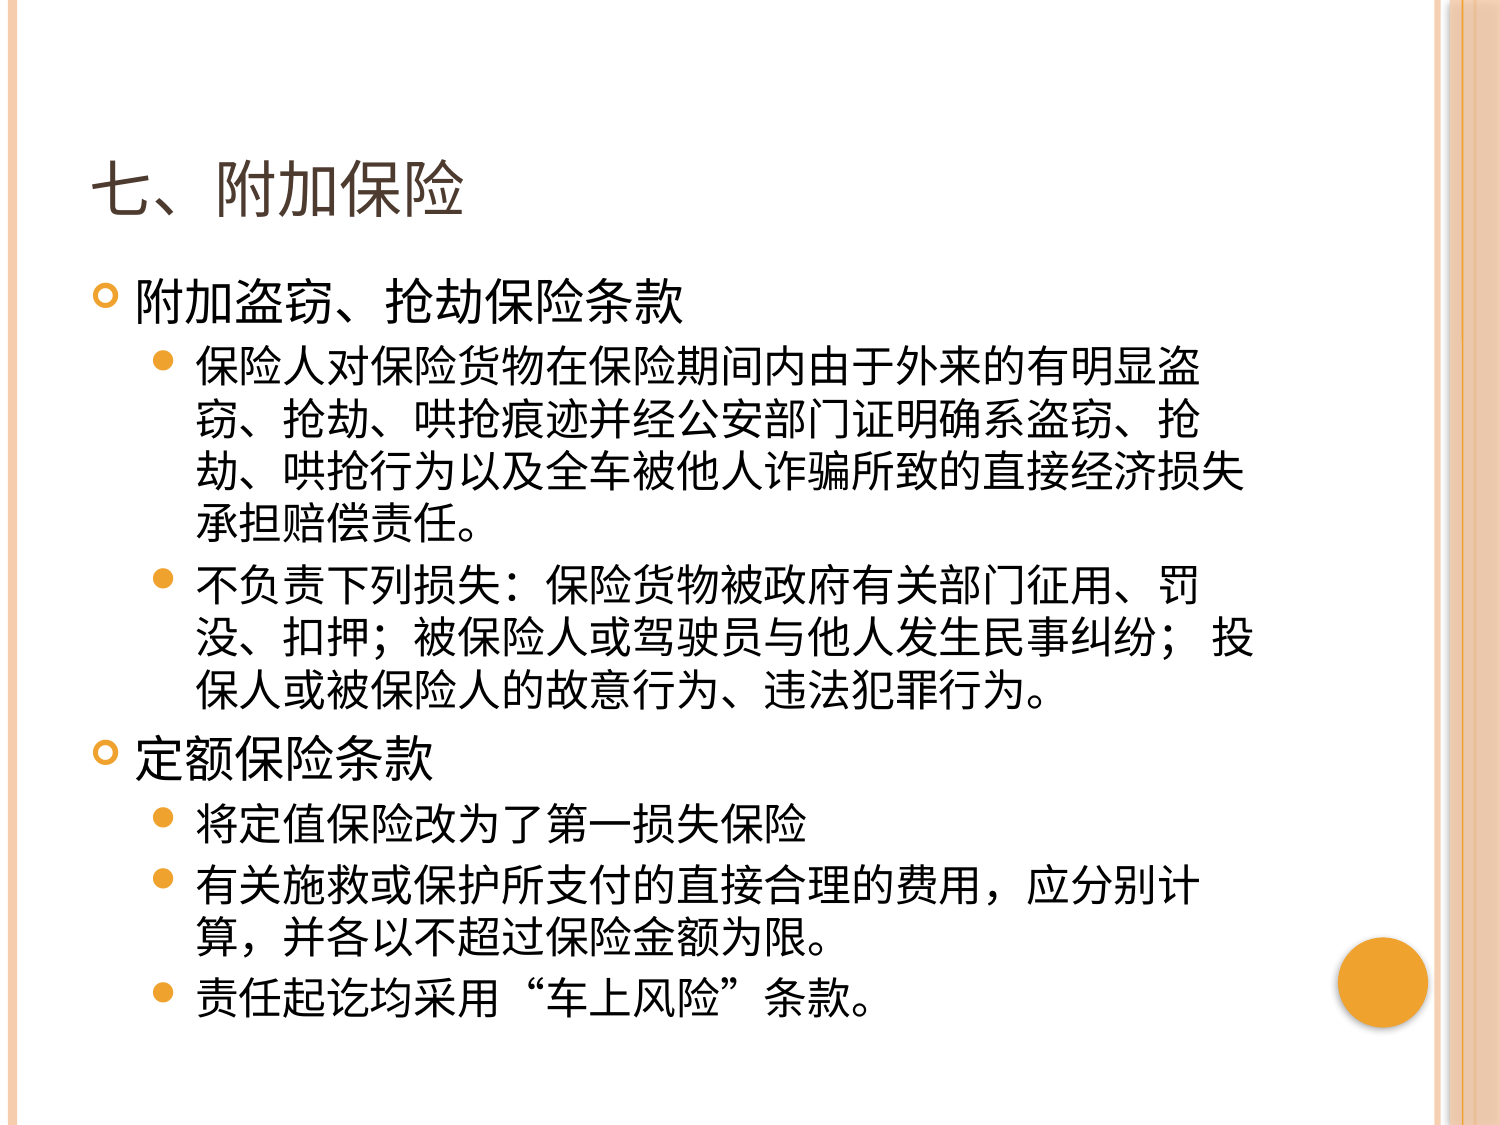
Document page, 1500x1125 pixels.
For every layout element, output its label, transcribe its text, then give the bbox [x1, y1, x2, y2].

title 七、附加保险 [75, 45, 1300, 233]
list 附加盗窃、抢劫保险条款 保险人对保险货物在保险期间内由于外来的有明显盗窃、抢劫、哄抢痕迹并经公安部门证明确系盗窃、抢劫、哄抢行为以及全车被他人诈骗所致的直接经济损失承担赔偿责任。 不负责下列损失：保险货物被政府有关部门征用、罚没、扣押；被保险人或驾驶员与他人发生民事纠纷； 投保人或被保险人的故意行为、违法犯罪行为。 定额保险条款 将定值保险改为了第一损失保险 有关施救或保护所支付的直接合理的费用，应分别计算，并各以不超过保险金额为限。 责任起讫均采用“车上风险”条款。 [74, 262, 1301, 1063]
